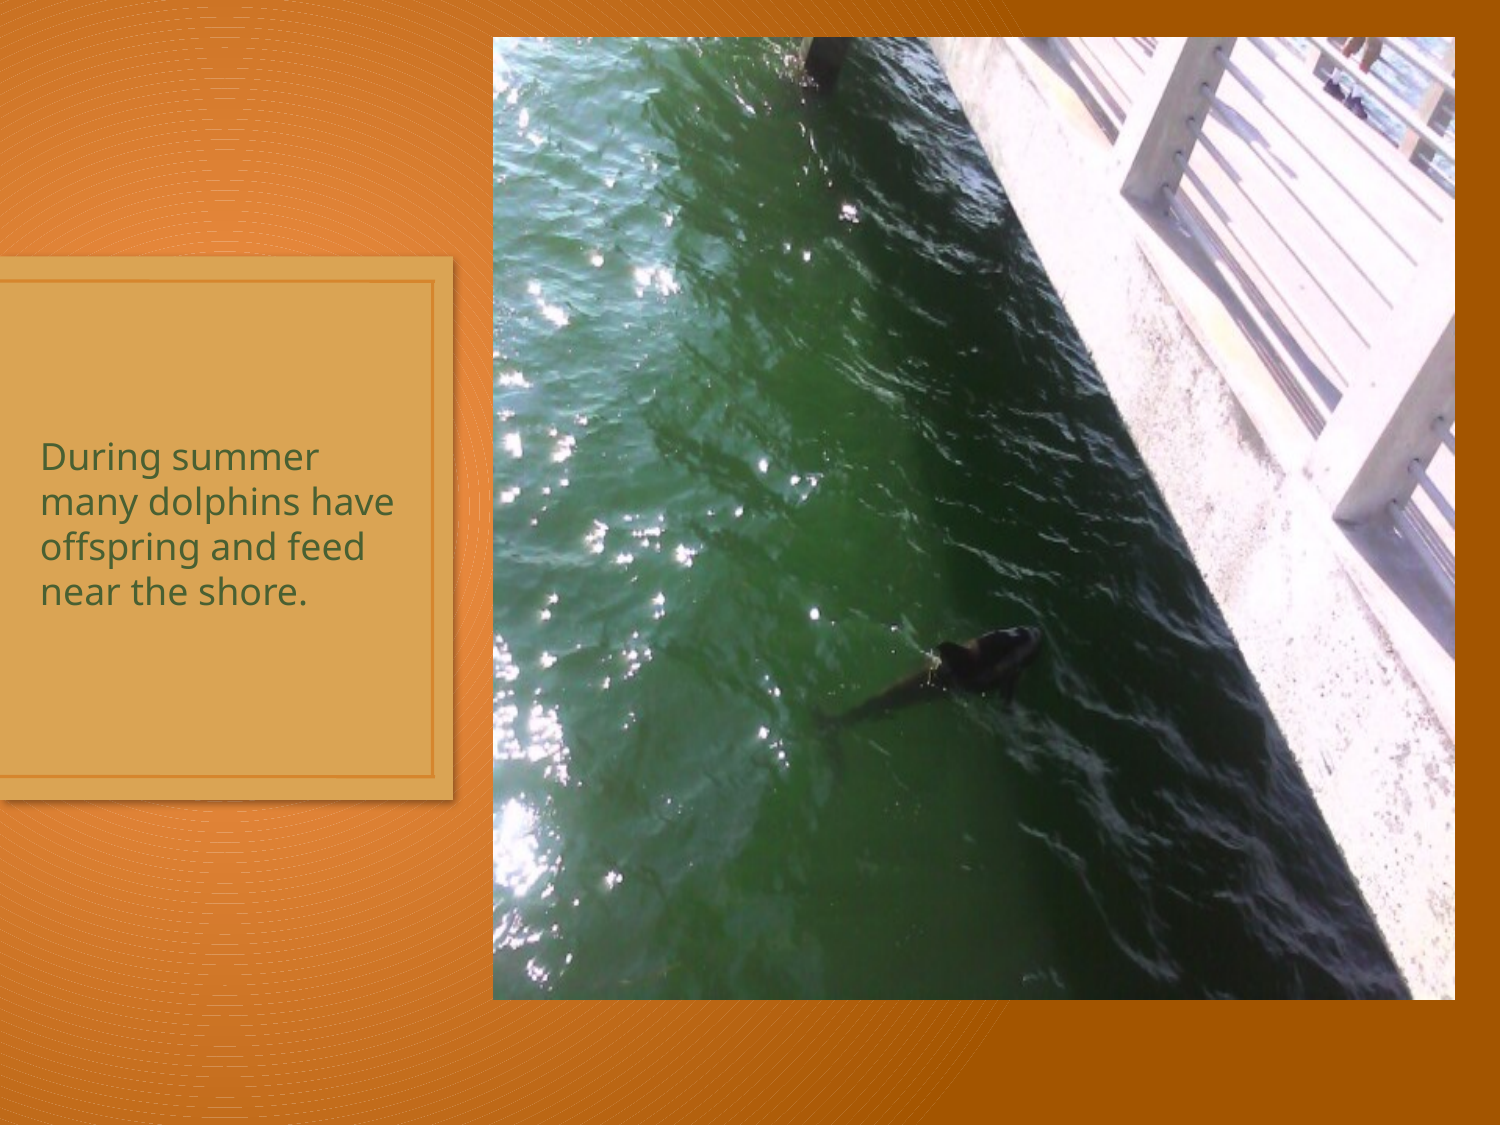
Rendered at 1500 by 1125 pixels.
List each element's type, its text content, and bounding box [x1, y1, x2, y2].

picture [493, 37, 1456, 1001]
list During summer many dolphins have offspring and feed near the shore. [24, 425, 415, 650]
